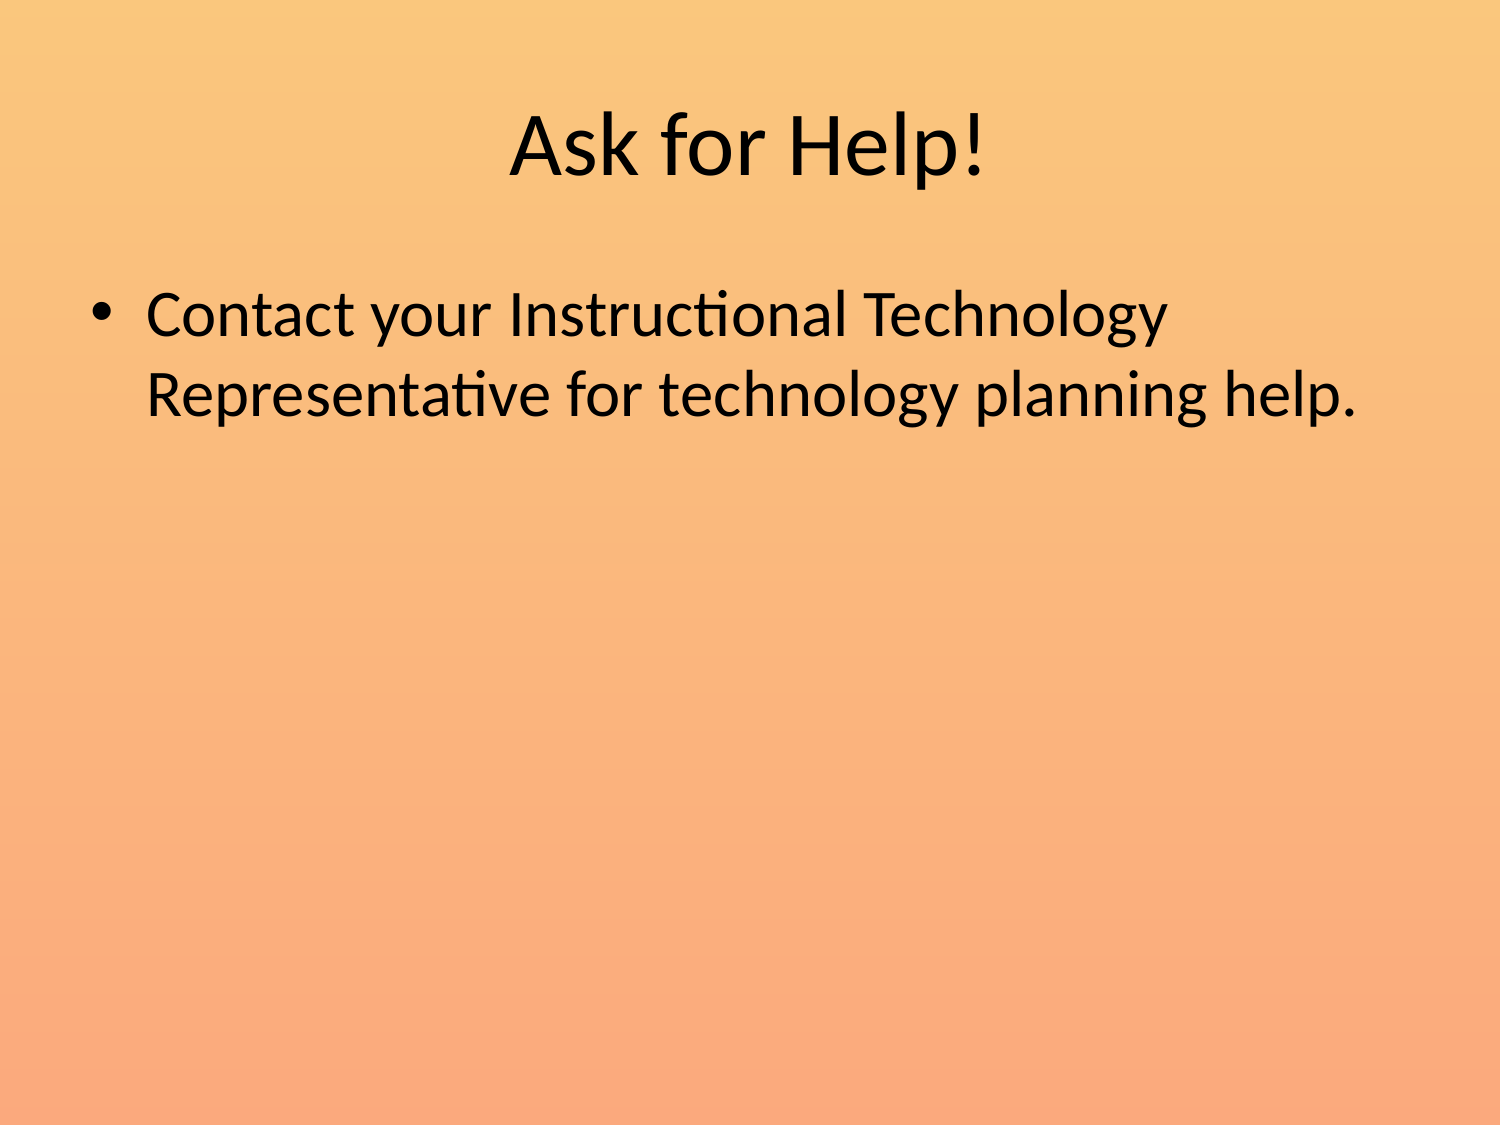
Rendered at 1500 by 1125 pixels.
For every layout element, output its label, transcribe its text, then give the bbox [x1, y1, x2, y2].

title Ask for Help! [75, 45, 1425, 233]
list Contact your Instructional Technology Representative for technology planning help. [75, 262, 1425, 1005]
